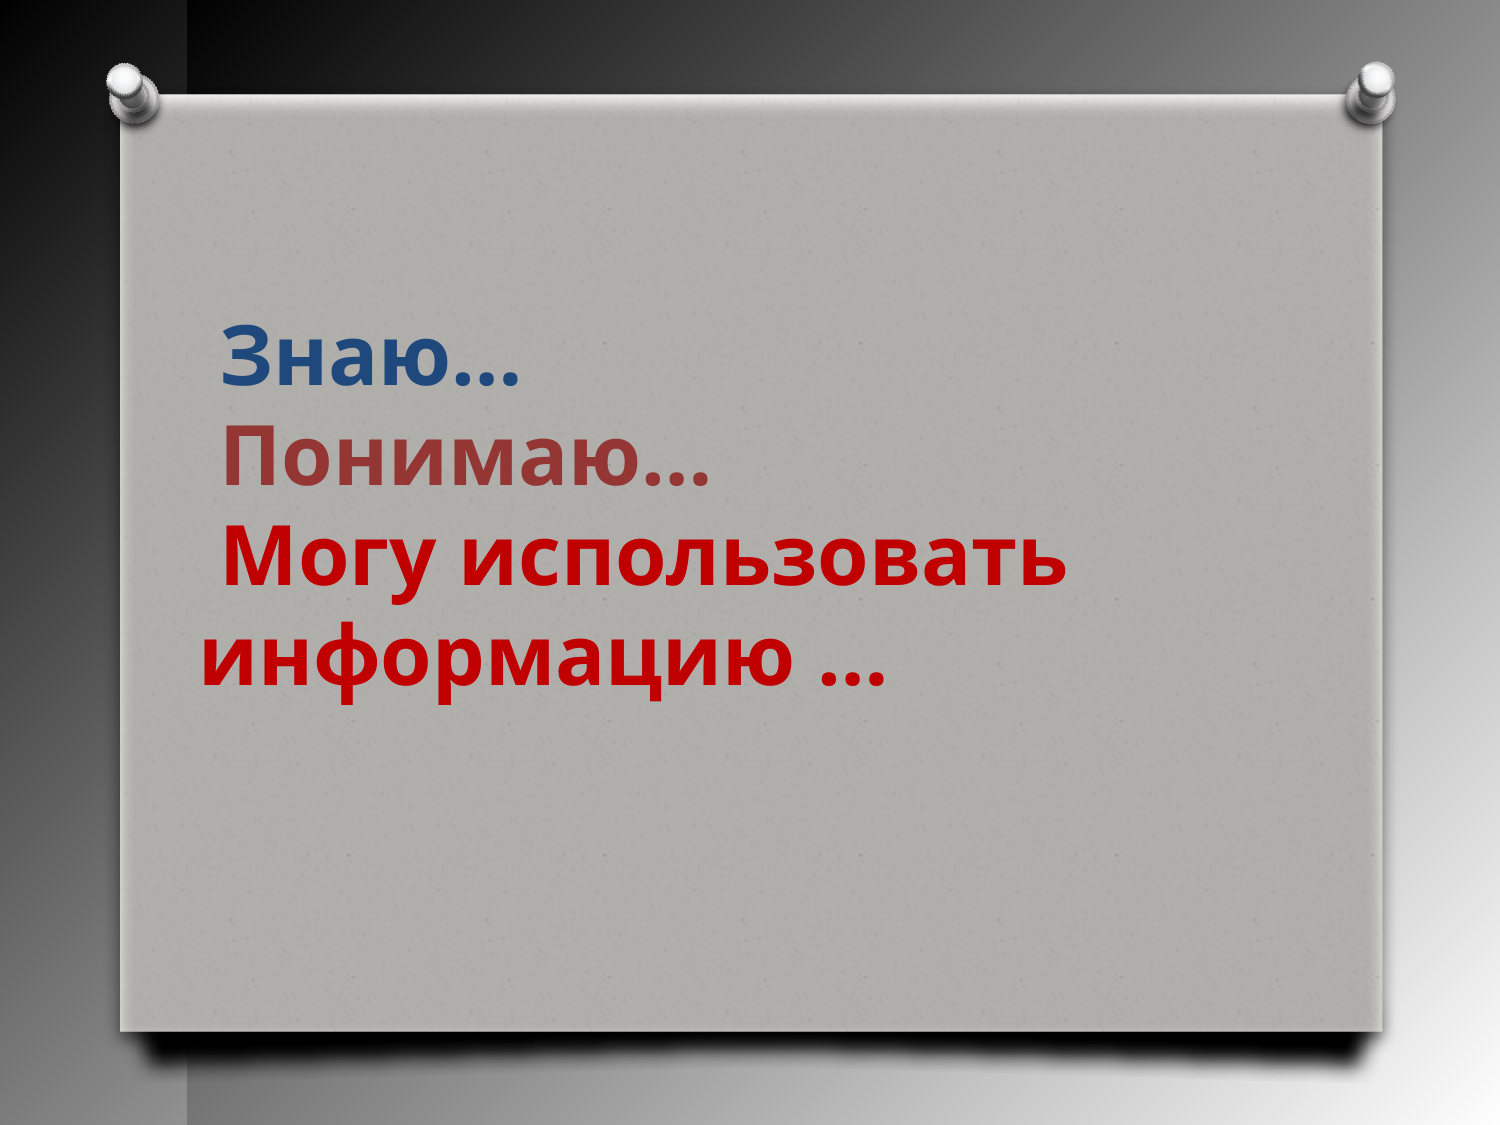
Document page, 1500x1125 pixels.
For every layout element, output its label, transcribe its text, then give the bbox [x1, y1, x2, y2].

text_box Знаю… Понимаю… Могу использовать информацию … [183, 294, 1436, 710]
picture [1317, 35, 1439, 156]
picture [75, 29, 198, 153]
